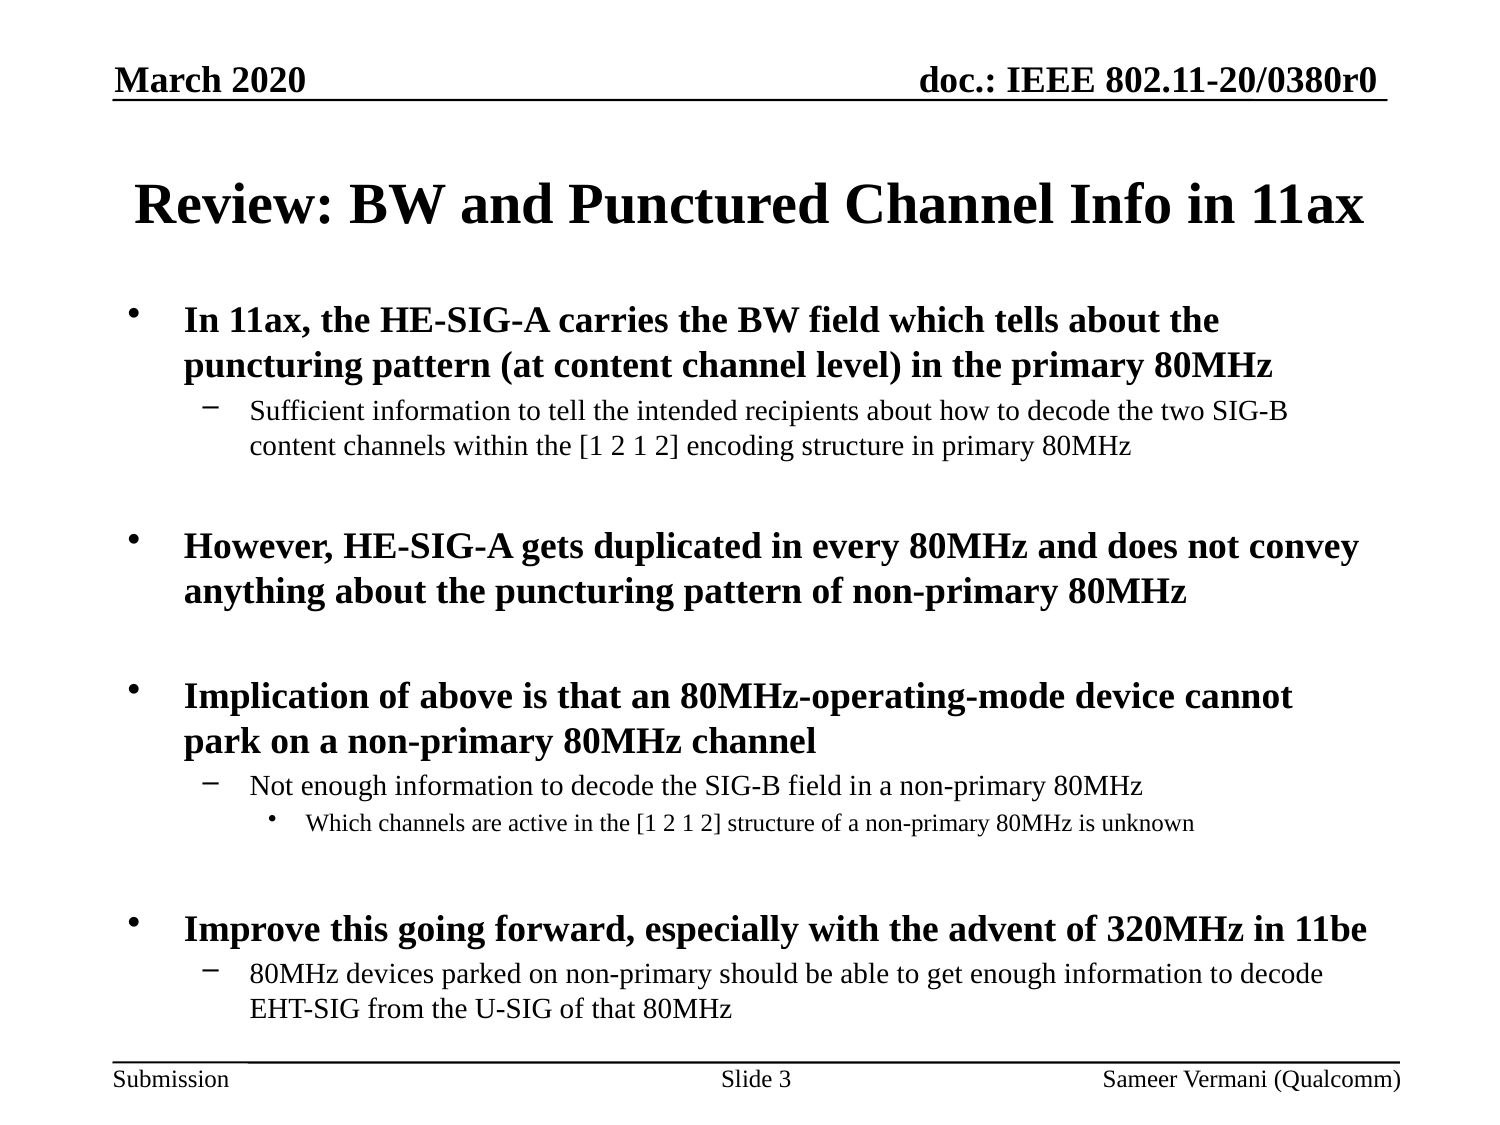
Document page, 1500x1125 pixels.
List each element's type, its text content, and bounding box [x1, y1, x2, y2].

footer Sameer Vermani (Qualcomm) [1097, 1061, 1402, 1093]
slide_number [114, 54, 354, 101]
slide_number Slide 3 [720, 1061, 792, 1093]
list In 11ax, the HE-SIG-A carries the BW field which tells about the puncturing pattern (at content channel level) in the primary 80MHz Sufficient information to tell the intended recipients about how to decode the two SIG-B content channels within the [1 2 1 2] encoding structure in primary 80MHz However, HE-SIG-A gets duplicated in every 80MHz and does not convey anything about the puncturing pattern of non-primary 80MHz Implication of above is that an 80MHz-operating-mode device cannot park on a non-primary 80MHz channel Not enough information to decode the SIG-B field in a non-primary 80MHz Which channels are active in the [1 2 1 2] structure of a non-primary 80MHz is unknown Improve this going forward, especially with the advent of 320MHz in 11be 80MHz devices parked on non-primary should be able to get enough information to decode EHT-SIG from the U-SIG of that 80MHz [112, 287, 1388, 963]
title Review: BW and Punctured Channel Info in 11ax [112, 112, 1388, 287]
